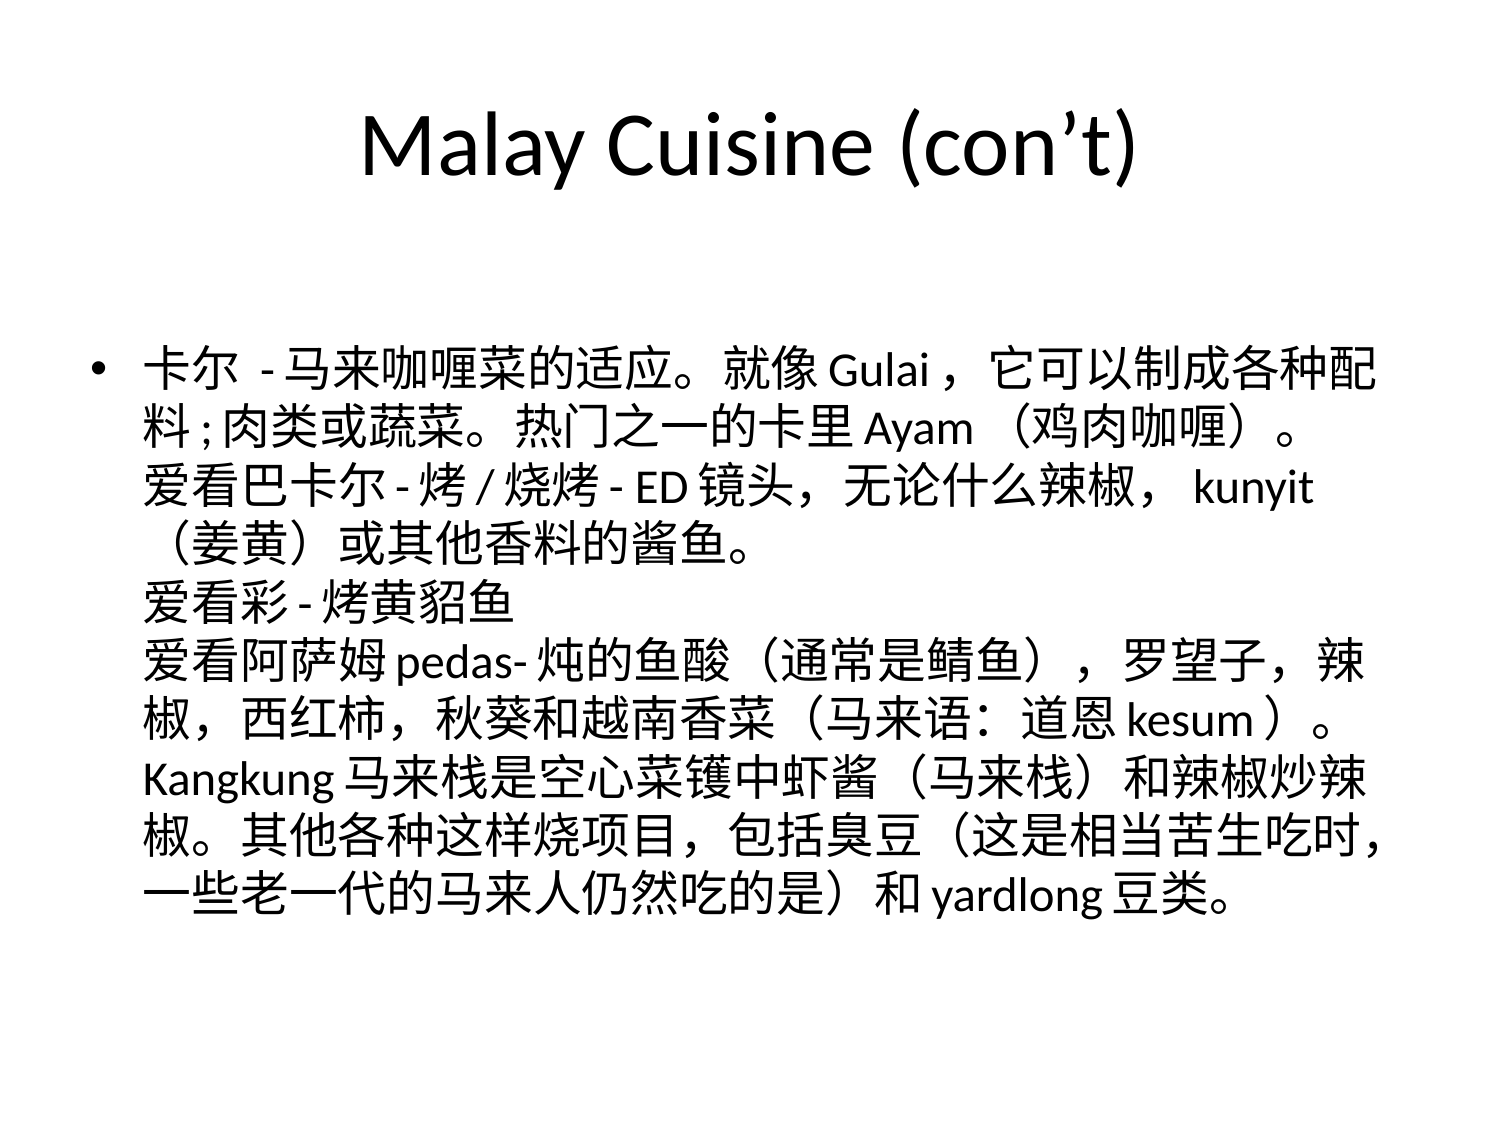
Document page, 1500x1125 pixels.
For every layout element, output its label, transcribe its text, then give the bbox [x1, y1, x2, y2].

title Malay Cuisine (con’t) [75, 45, 1425, 233]
list 卡尔 -马来咖喱菜的适应。就像Gulai，它可以制成各种配料;肉类或蔬菜。热门之一的卡里Ayam（鸡肉咖喱）。 爱看巴卡尔-烤/烧烤- ED镜头，无论什么辣椒，kunyit（姜黄）或其他香料的酱鱼。 爱看彩-烤黄貂鱼 爱看阿萨姆pedas-炖的鱼酸（通常是鲭鱼），罗望子，辣椒，西红柿，秋葵和越南香菜（马来语：道恩kesum）。 Kangkung马来栈是空心菜镬中虾酱（马来栈）和辣椒炒辣椒。其他各种这样烧项目，包括臭豆（这是相当苦生吃时，一些老一代的马来人仍然吃的是）和yardlong豆类。 [75, 262, 1425, 1047]
